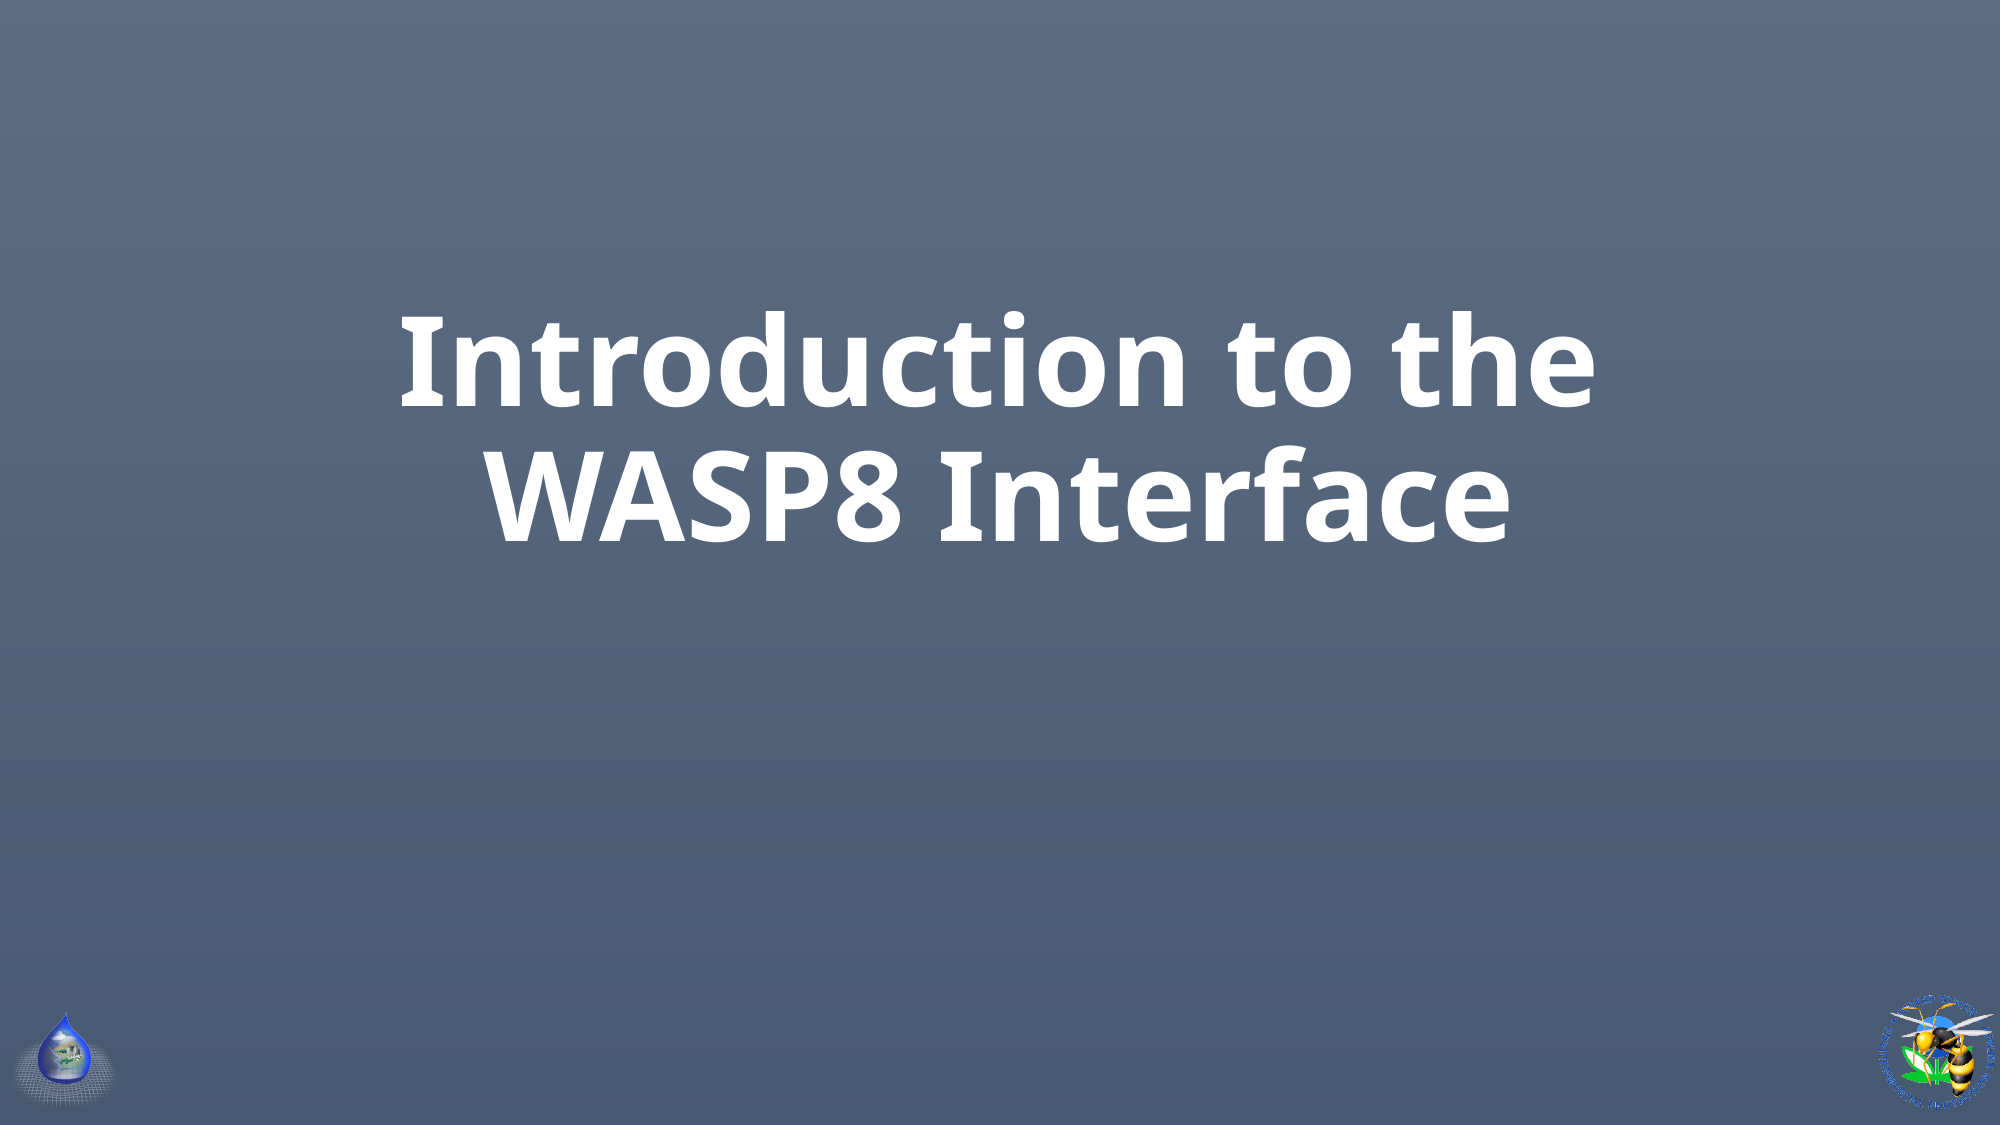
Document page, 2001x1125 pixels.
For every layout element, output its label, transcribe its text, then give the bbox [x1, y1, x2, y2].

picture [1879, 994, 1995, 1110]
title Introduction to the WASP8 Interface [249, 184, 1750, 576]
picture [0, 996, 133, 1117]
